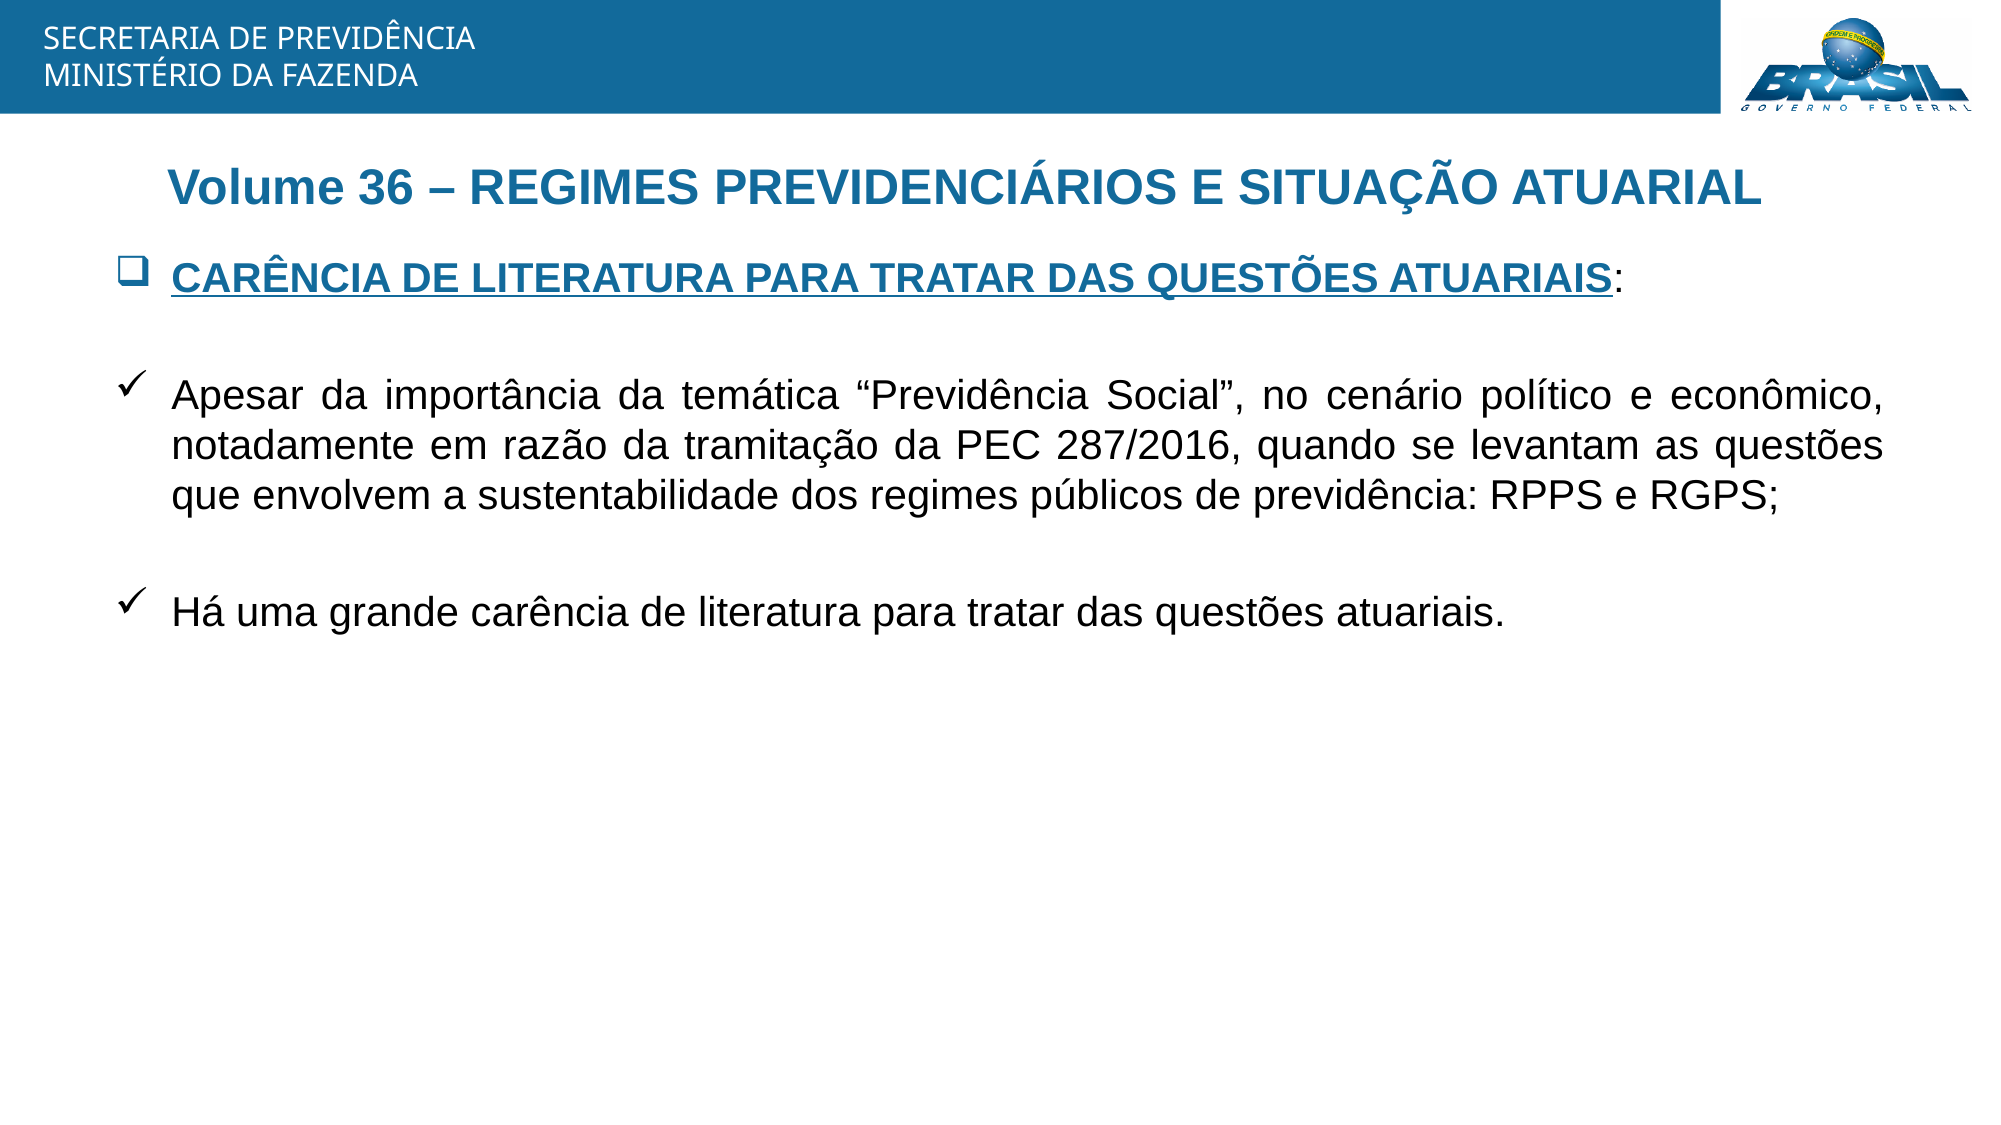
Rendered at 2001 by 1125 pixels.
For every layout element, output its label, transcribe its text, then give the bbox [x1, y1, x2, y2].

picture [1741, 18, 1972, 111]
list CARÊNCIA DE LITERATURA PARA TRATAR DAS QUESTÕES ATUARIAIS: Apesar da importância da temática “Previdência Social”, no cenário político e econômico, notadamente em razão da tramitação da PEC 287/2016, quando se levantam as questões que envolvem a sustentabilidade dos regimes públicos de previdência: RPPS e RGPS; Há uma grande carência de literatura para tratar das questões atuariais. [99, 243, 1901, 970]
title Volume 36 – REGIMES PREVIDENCIÁRIOS E SITUAÇÃO ATUARIAL [31, 125, 1901, 244]
